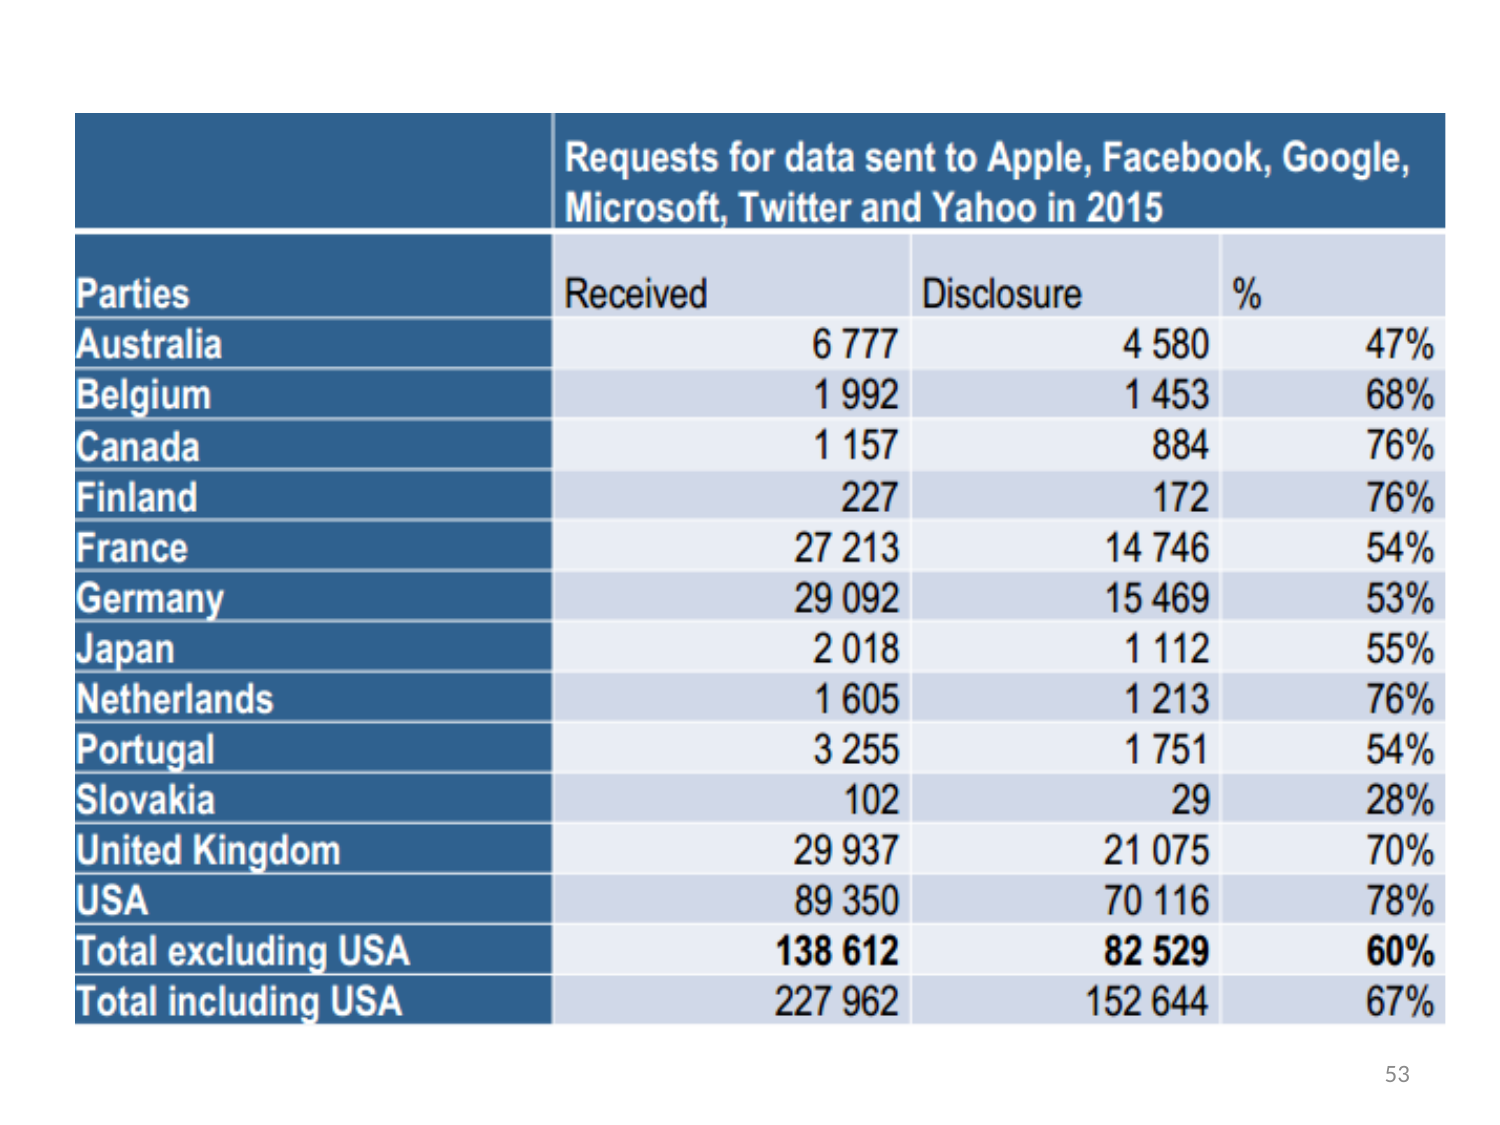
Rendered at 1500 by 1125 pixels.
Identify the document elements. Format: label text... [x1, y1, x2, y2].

picture [74, 113, 1446, 1030]
slide_number 53 [1074, 1042, 1425, 1103]
